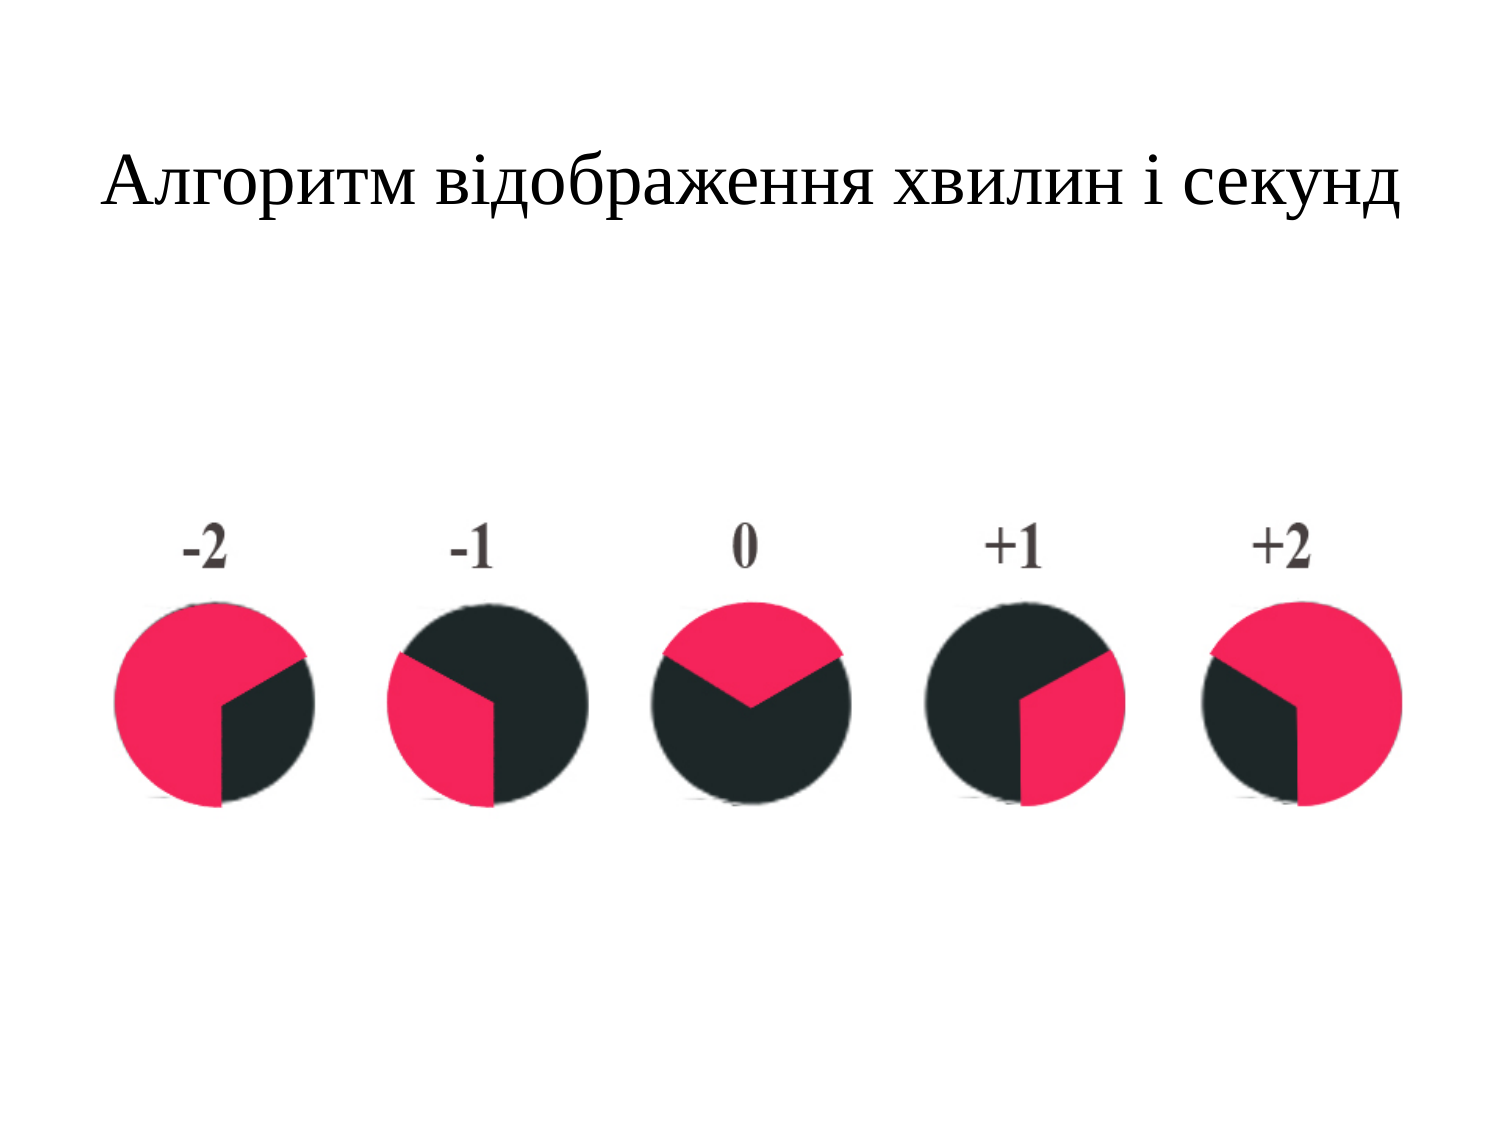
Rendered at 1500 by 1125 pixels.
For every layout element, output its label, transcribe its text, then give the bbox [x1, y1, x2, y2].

picture [76, 432, 1429, 819]
title Алгоритм відображення хвилин і секунд [76, 125, 1427, 313]
